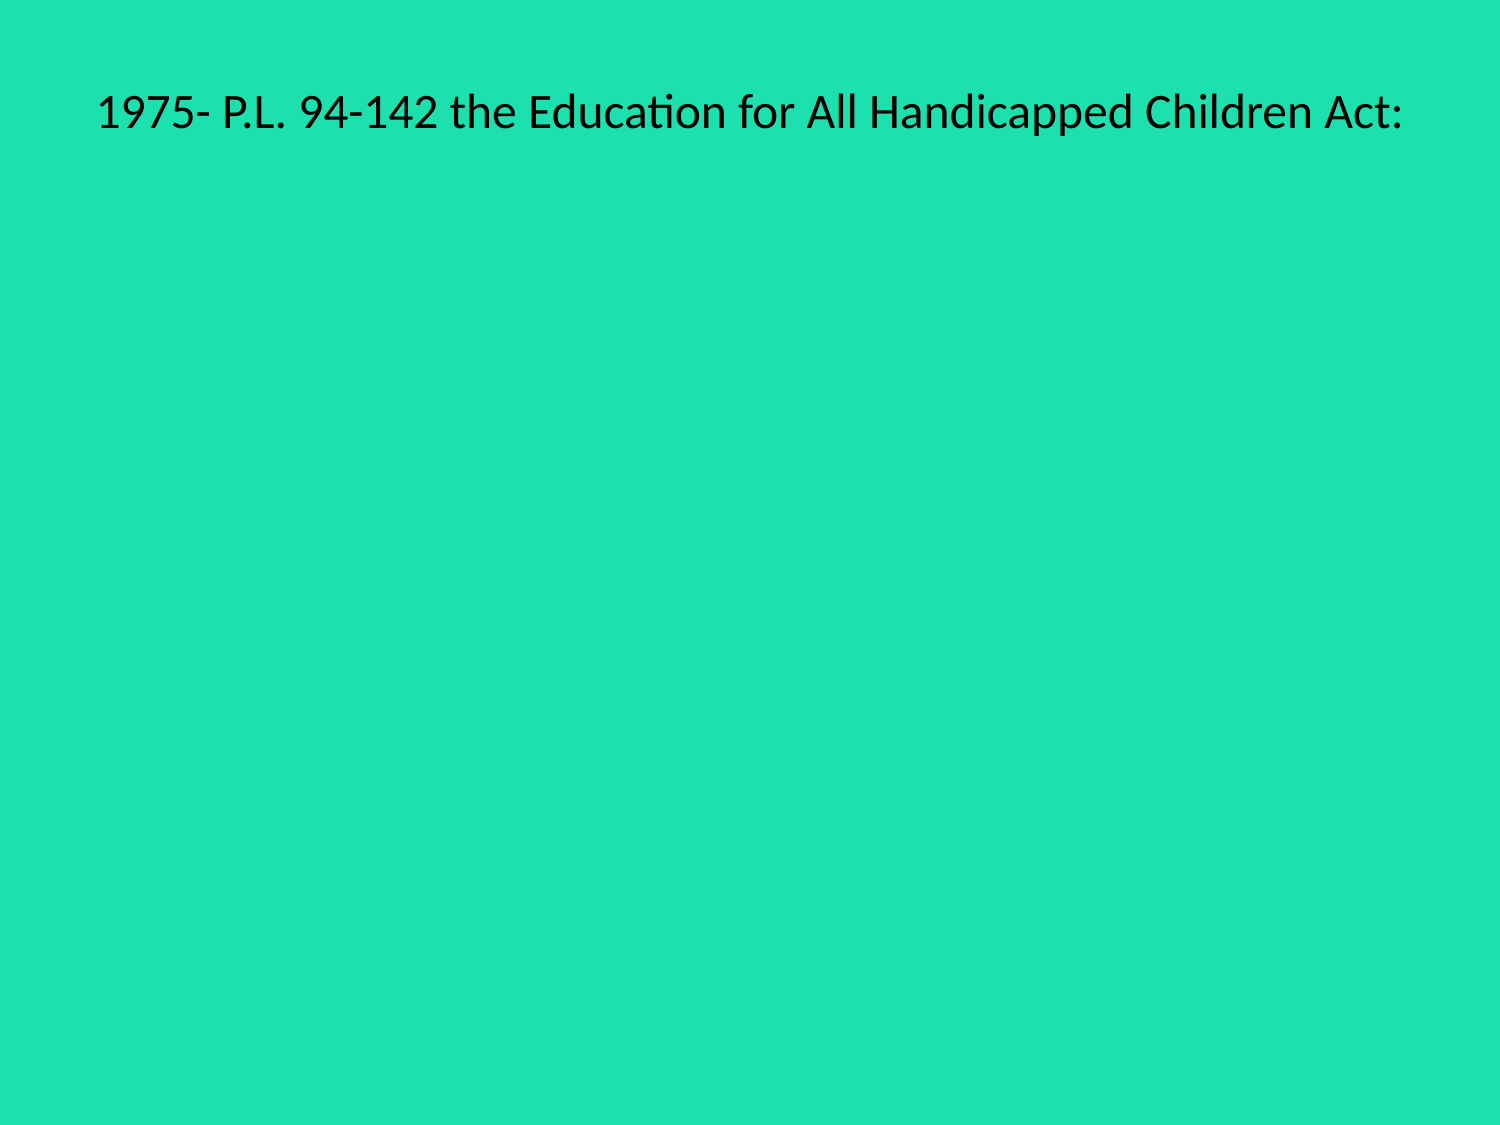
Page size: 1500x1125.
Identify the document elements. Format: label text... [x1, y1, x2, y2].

title 1975- P.L. 94-142 the Education for All Handicapped Children Act: [75, 45, 1425, 233]
